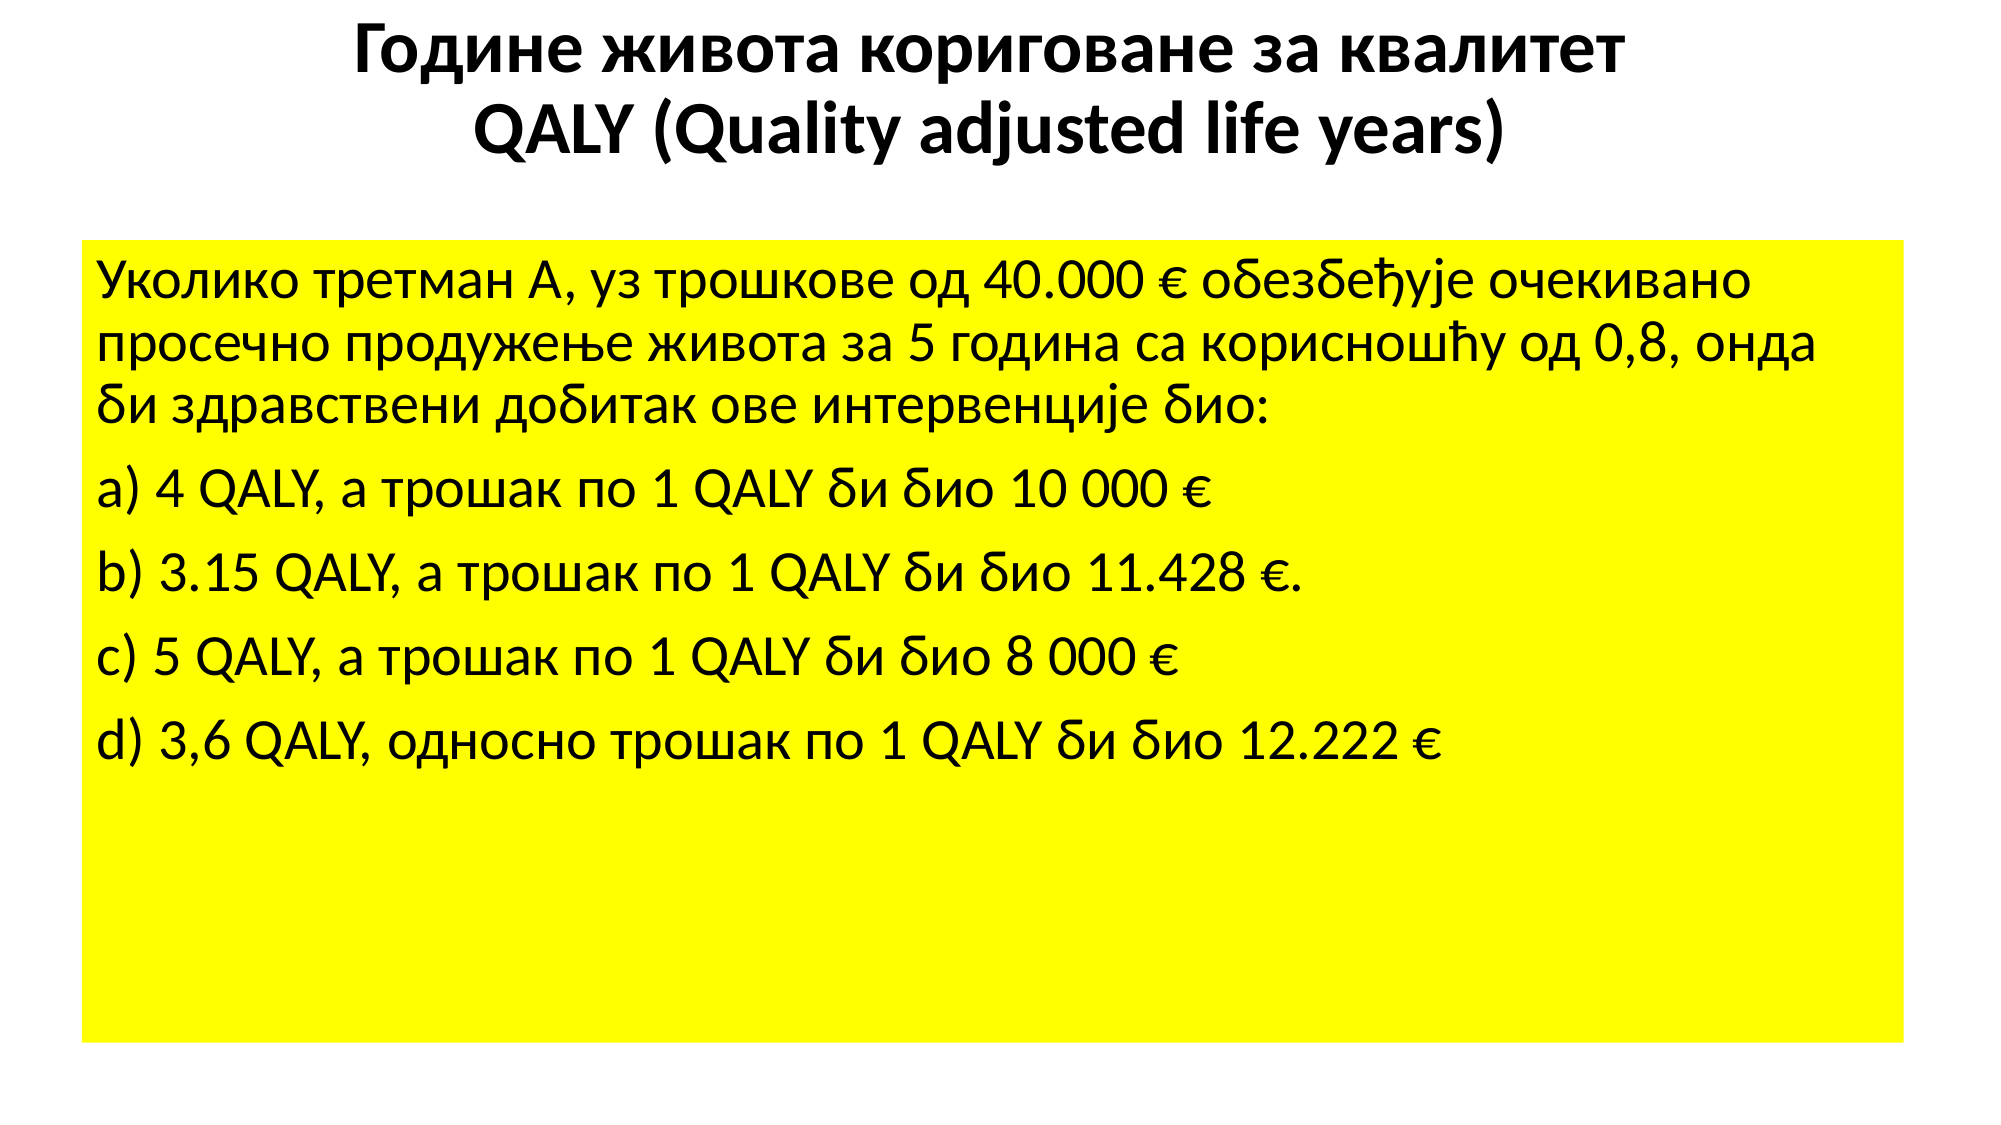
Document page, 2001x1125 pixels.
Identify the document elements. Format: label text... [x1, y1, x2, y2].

title Године живота кориговане за квалитет QALY (Quality adjusted life years) [128, 24, 1854, 240]
list Уколико третман А, уз трошкове од 40.000 € обезбеђује очекивано просечно продужење живота за 5 година са корисношћу од 0,8, онда би здравствени добитак ове интервенције био: a) 4 QALY, а трошак по 1 QALY би био 10 000 € b) 3.15 QALY, а трошак по 1 QALY би био 11.428 €. c) 5 QALY, а трошак по 1 QALY би био 8 000 € d) 3,6 QALY, односно трошак по 1 QALY би био 12.222 € [81, 240, 1904, 1043]
